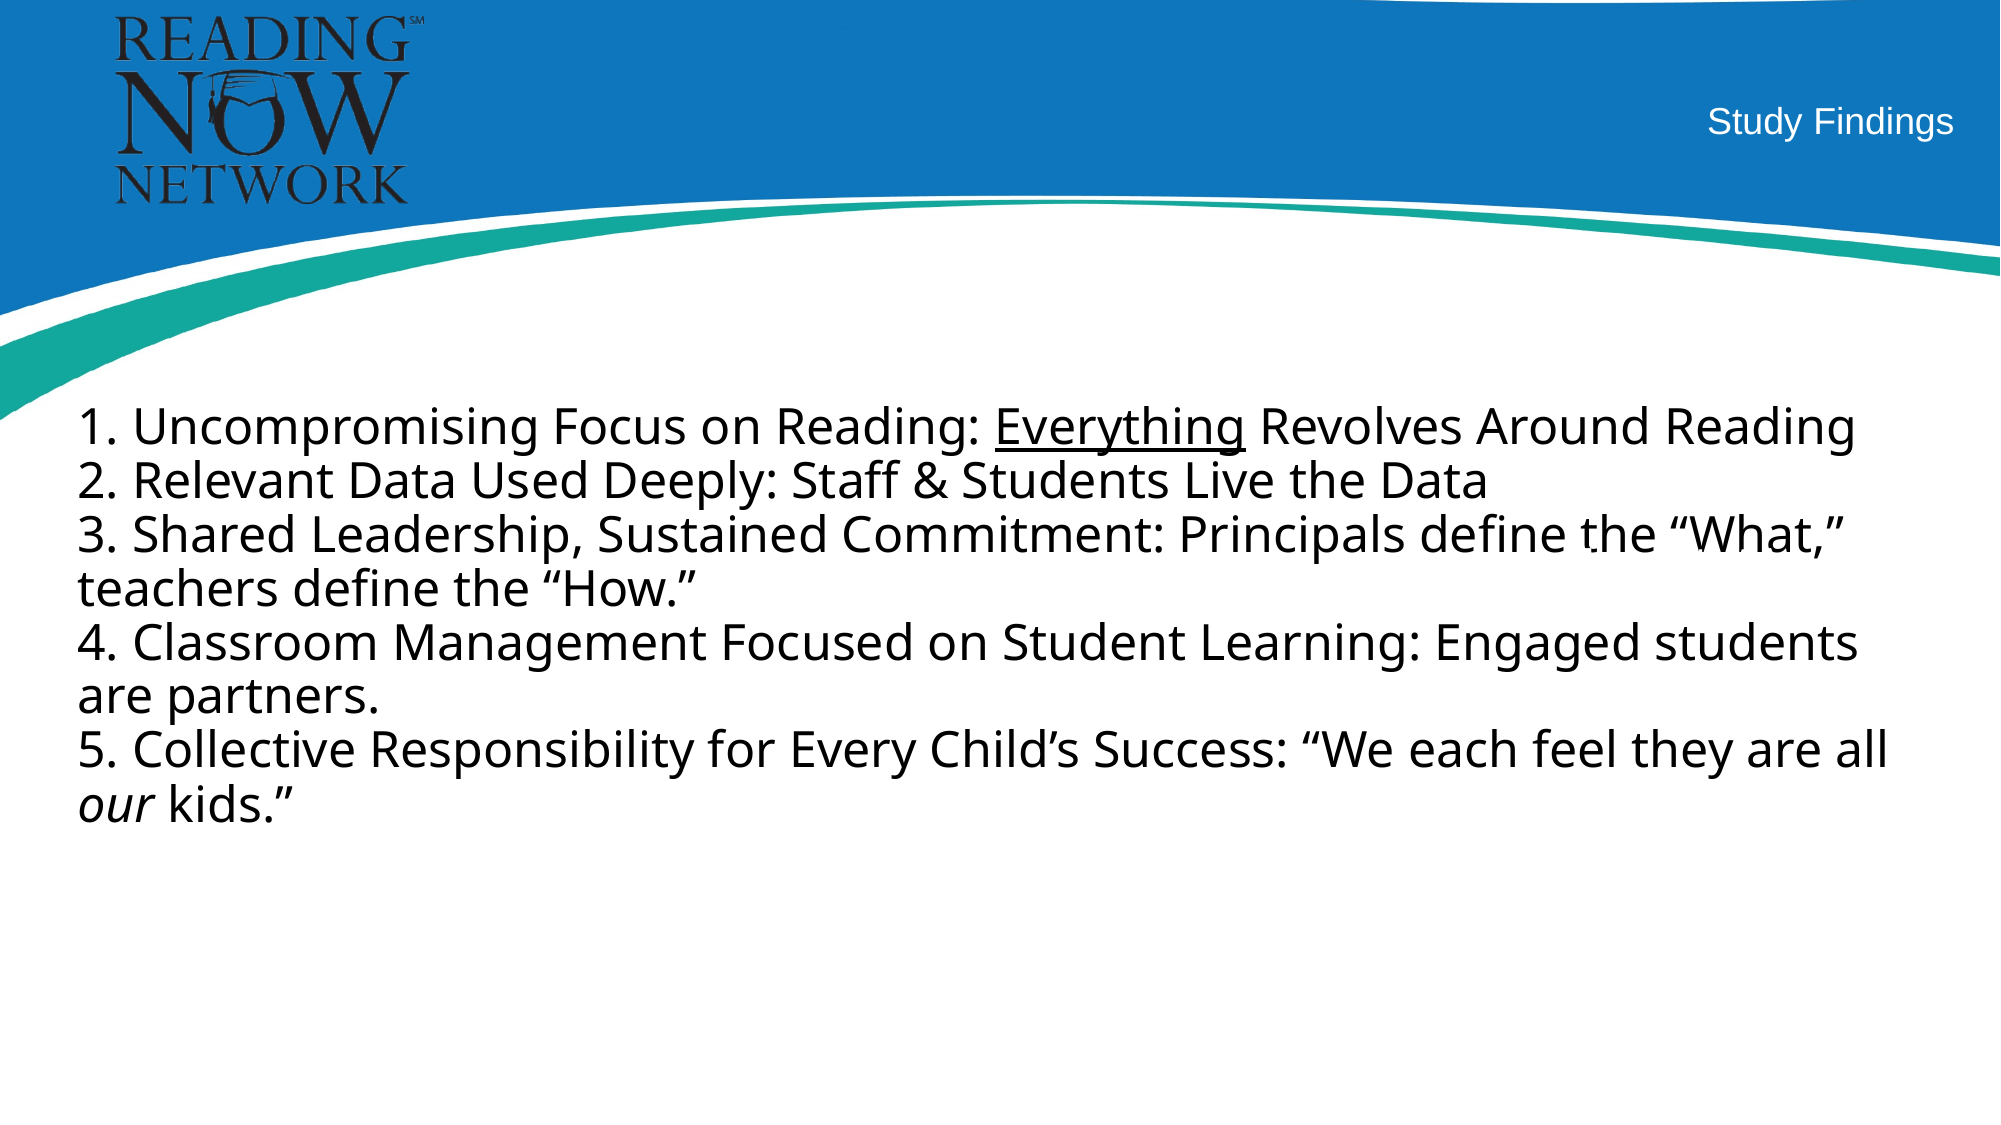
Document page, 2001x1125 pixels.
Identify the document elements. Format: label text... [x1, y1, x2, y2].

text_box Jump Start A [1416, 527, 1903, 574]
picture [0, 0, 2000, 436]
list [140, 605, 1021, 1111]
title 1. Uncompromising Focus on Reading: Everything Revolves Around Reading 2. Relevant Data Used Deeply: Staff & Students Live the Data 3. Shared Leadership, Sustained Commitment: Principals define the “What,” teachers define the “How.” 4. Classroom Management Focused on Student Learning: Engaged students are partners. 5. Collective Responsibility for Every Child’s Success: “We each feel they are all our kids.” [62, 393, 1926, 478]
text_box Study Findings [1692, 89, 1970, 150]
